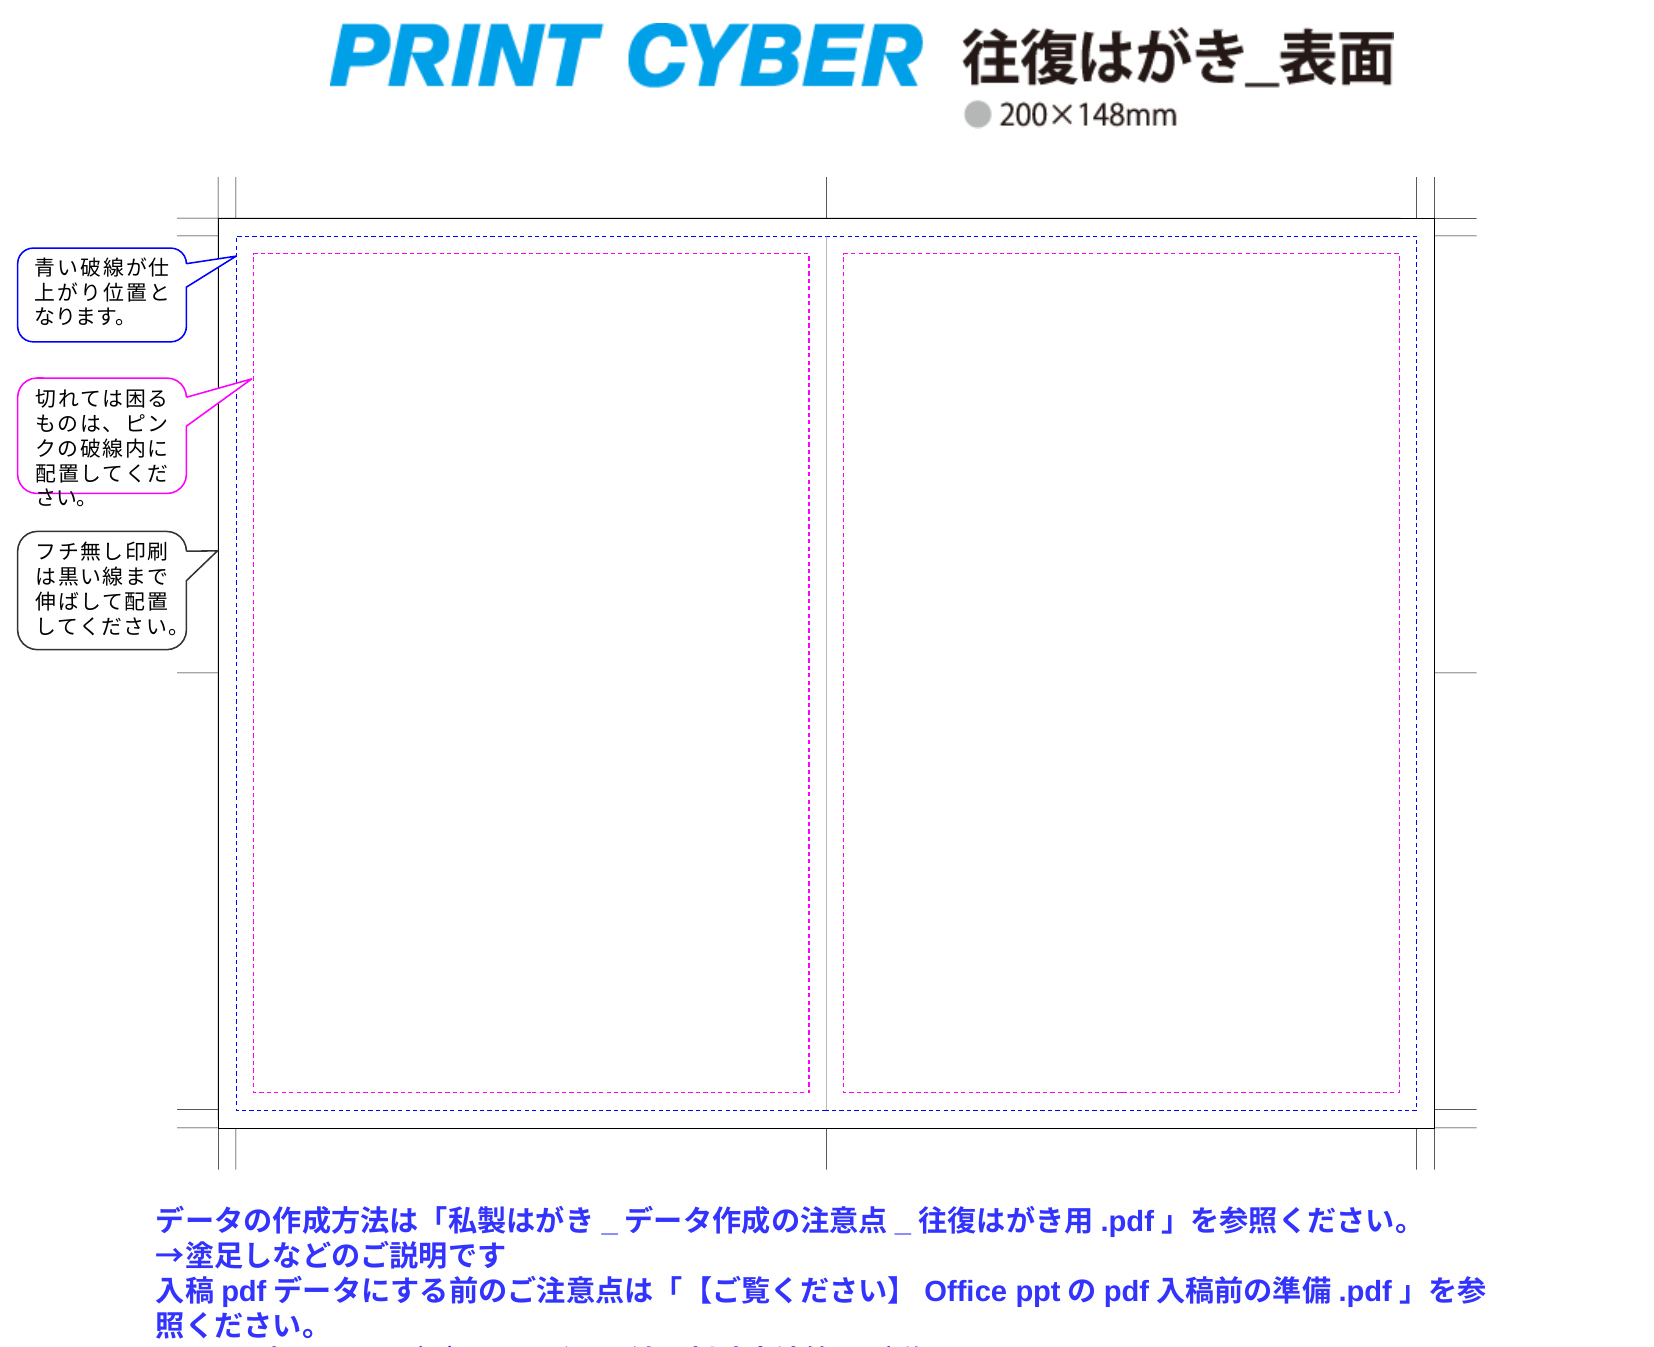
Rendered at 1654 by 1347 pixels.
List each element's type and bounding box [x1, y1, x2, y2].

picture [330, 23, 1394, 129]
picture [354, 37, 374, 52]
